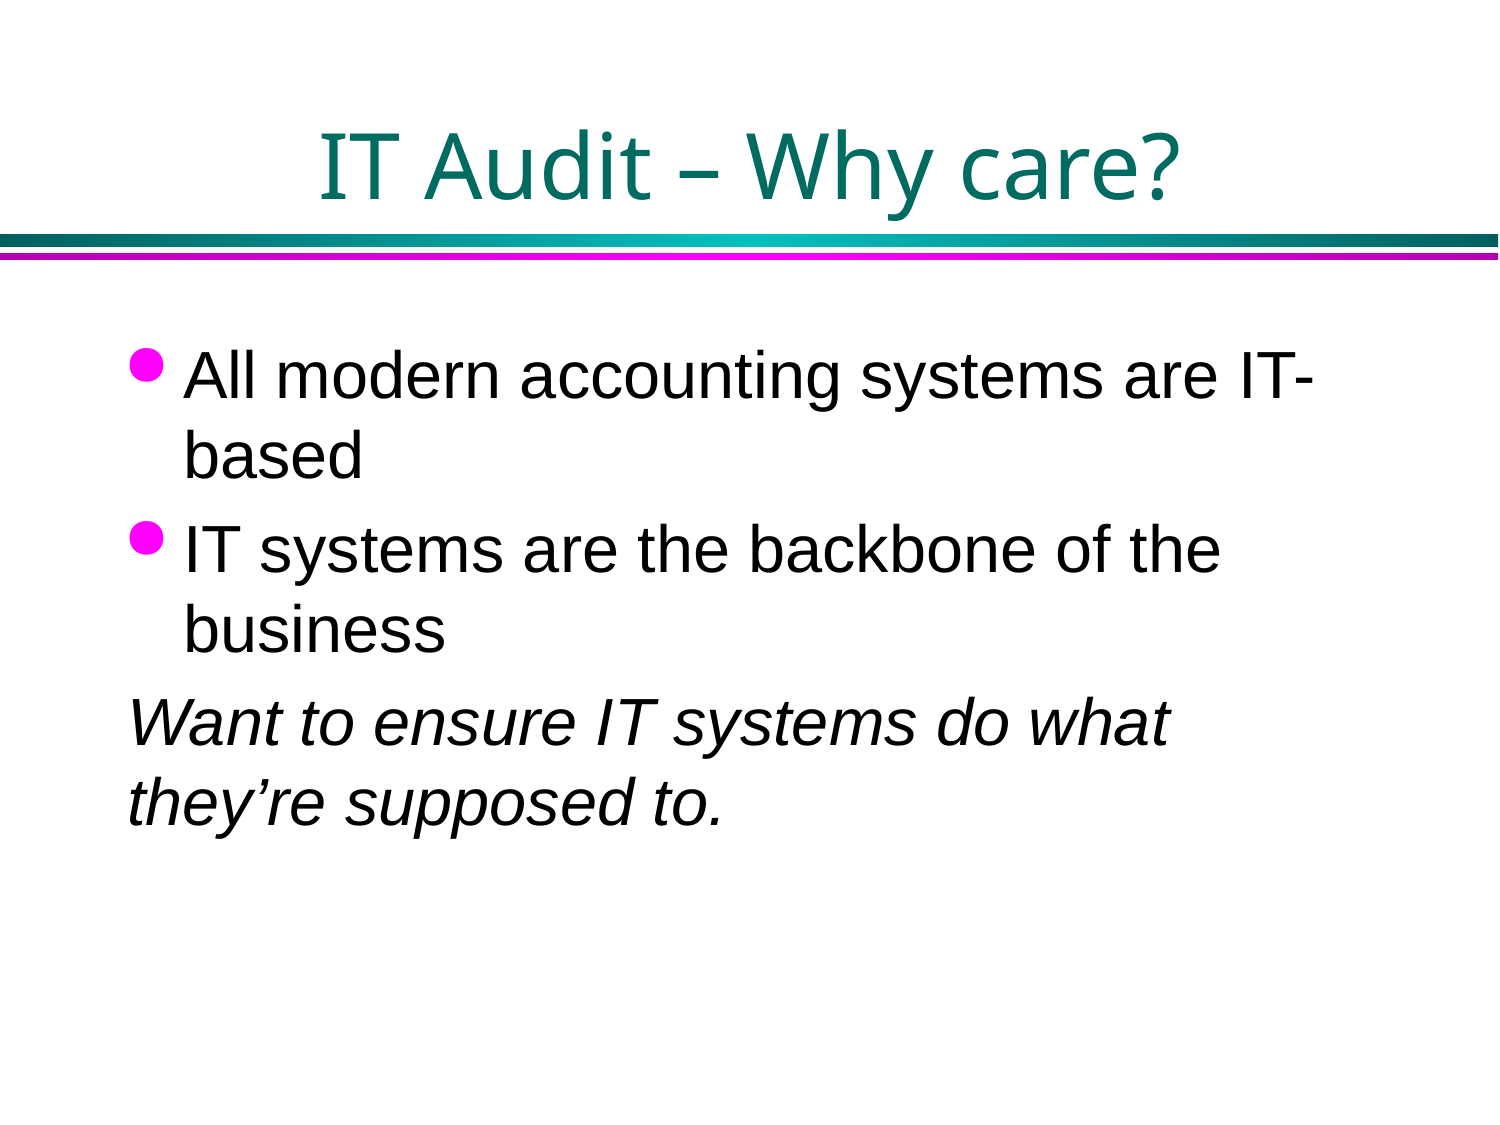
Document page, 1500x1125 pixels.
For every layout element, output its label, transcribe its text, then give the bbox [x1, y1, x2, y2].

list All modern accounting systems are IT-based IT systems are the backbone of the business Want to ensure IT systems do what they’re supposed to. [111, 324, 1388, 1001]
title IT Audit – Why care? [111, 36, 1388, 226]
